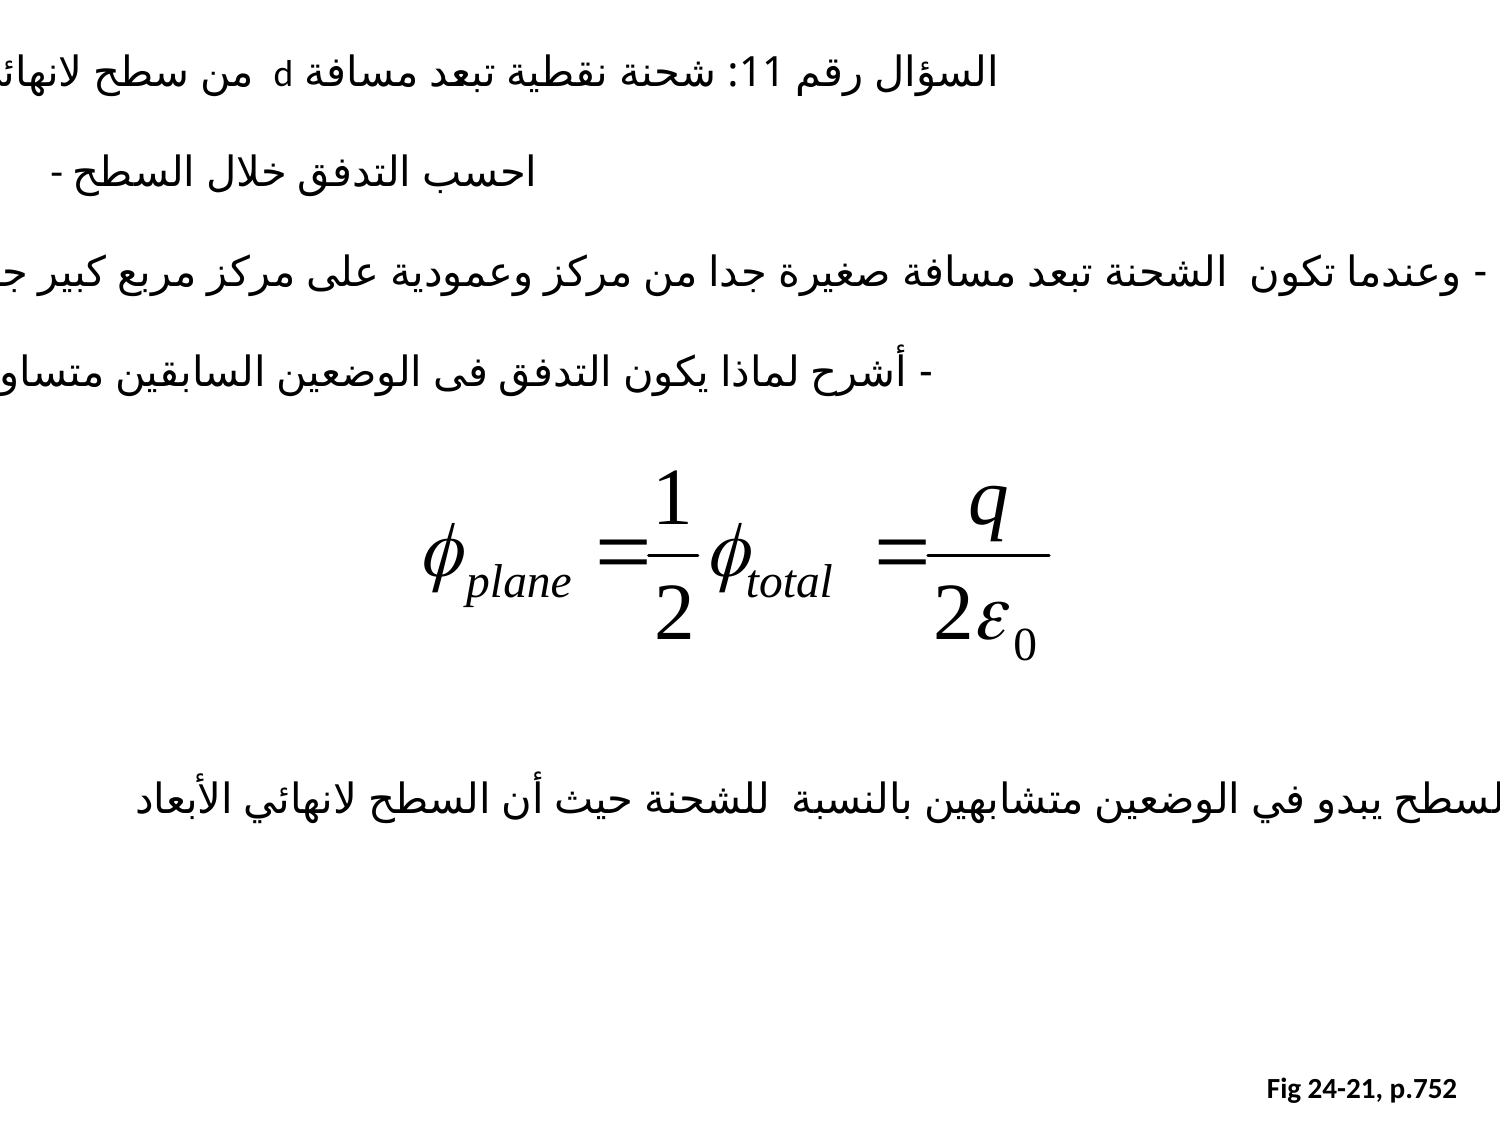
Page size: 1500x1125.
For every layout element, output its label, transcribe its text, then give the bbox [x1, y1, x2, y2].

text_box السطح يبدو في الوضعين متشابهين بالنسبة للشحنة حيث أن السطح لانهائي الأبعاد [120, 764, 1500, 830]
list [412, 447, 1063, 678]
text_box السؤال رقم 11: شحنة نقطية تبعد مسافة d من سطح لانهائي، - احسب التدفق خلال السطح - وعندما تكون الشحنة تبعد مسافة صغيرة جدا من مركز وعمودية على مركز مربع كبير جدا، - أشرح لماذا يكون التدفق فى الوضعين السابقين متساوي. [0, 37, 1500, 403]
text_box Fig 24-21, p.752 [1252, 1062, 1473, 1113]
